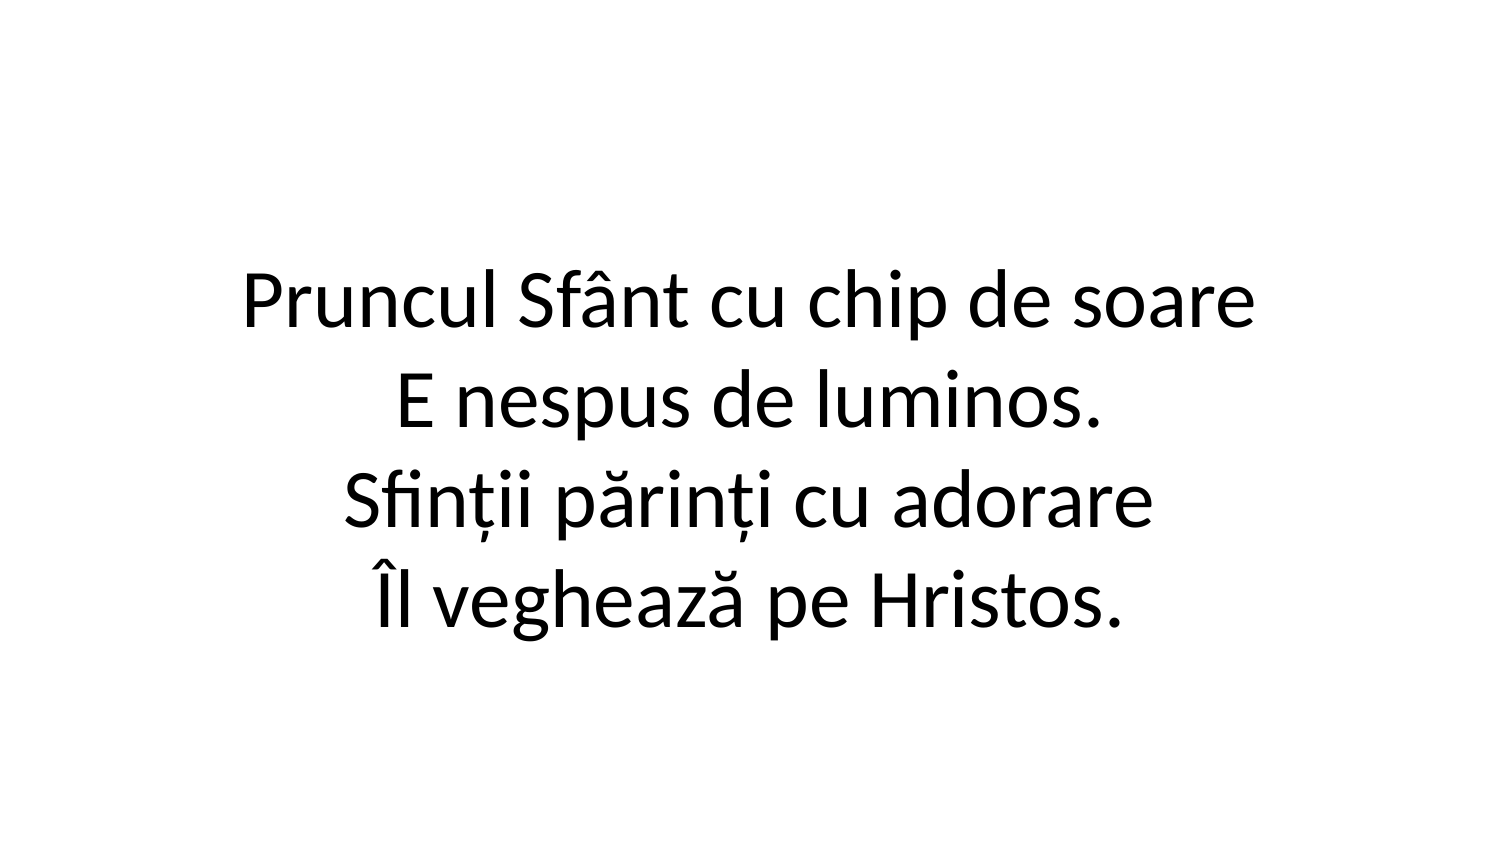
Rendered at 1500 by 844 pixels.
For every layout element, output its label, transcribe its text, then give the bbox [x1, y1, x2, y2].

text_box Pruncul Sfânt cu chip de soare E nespus de luminos. Sfinții părinți cu adorare Îl veghează pe Hristos. [226, 192, 1273, 652]
